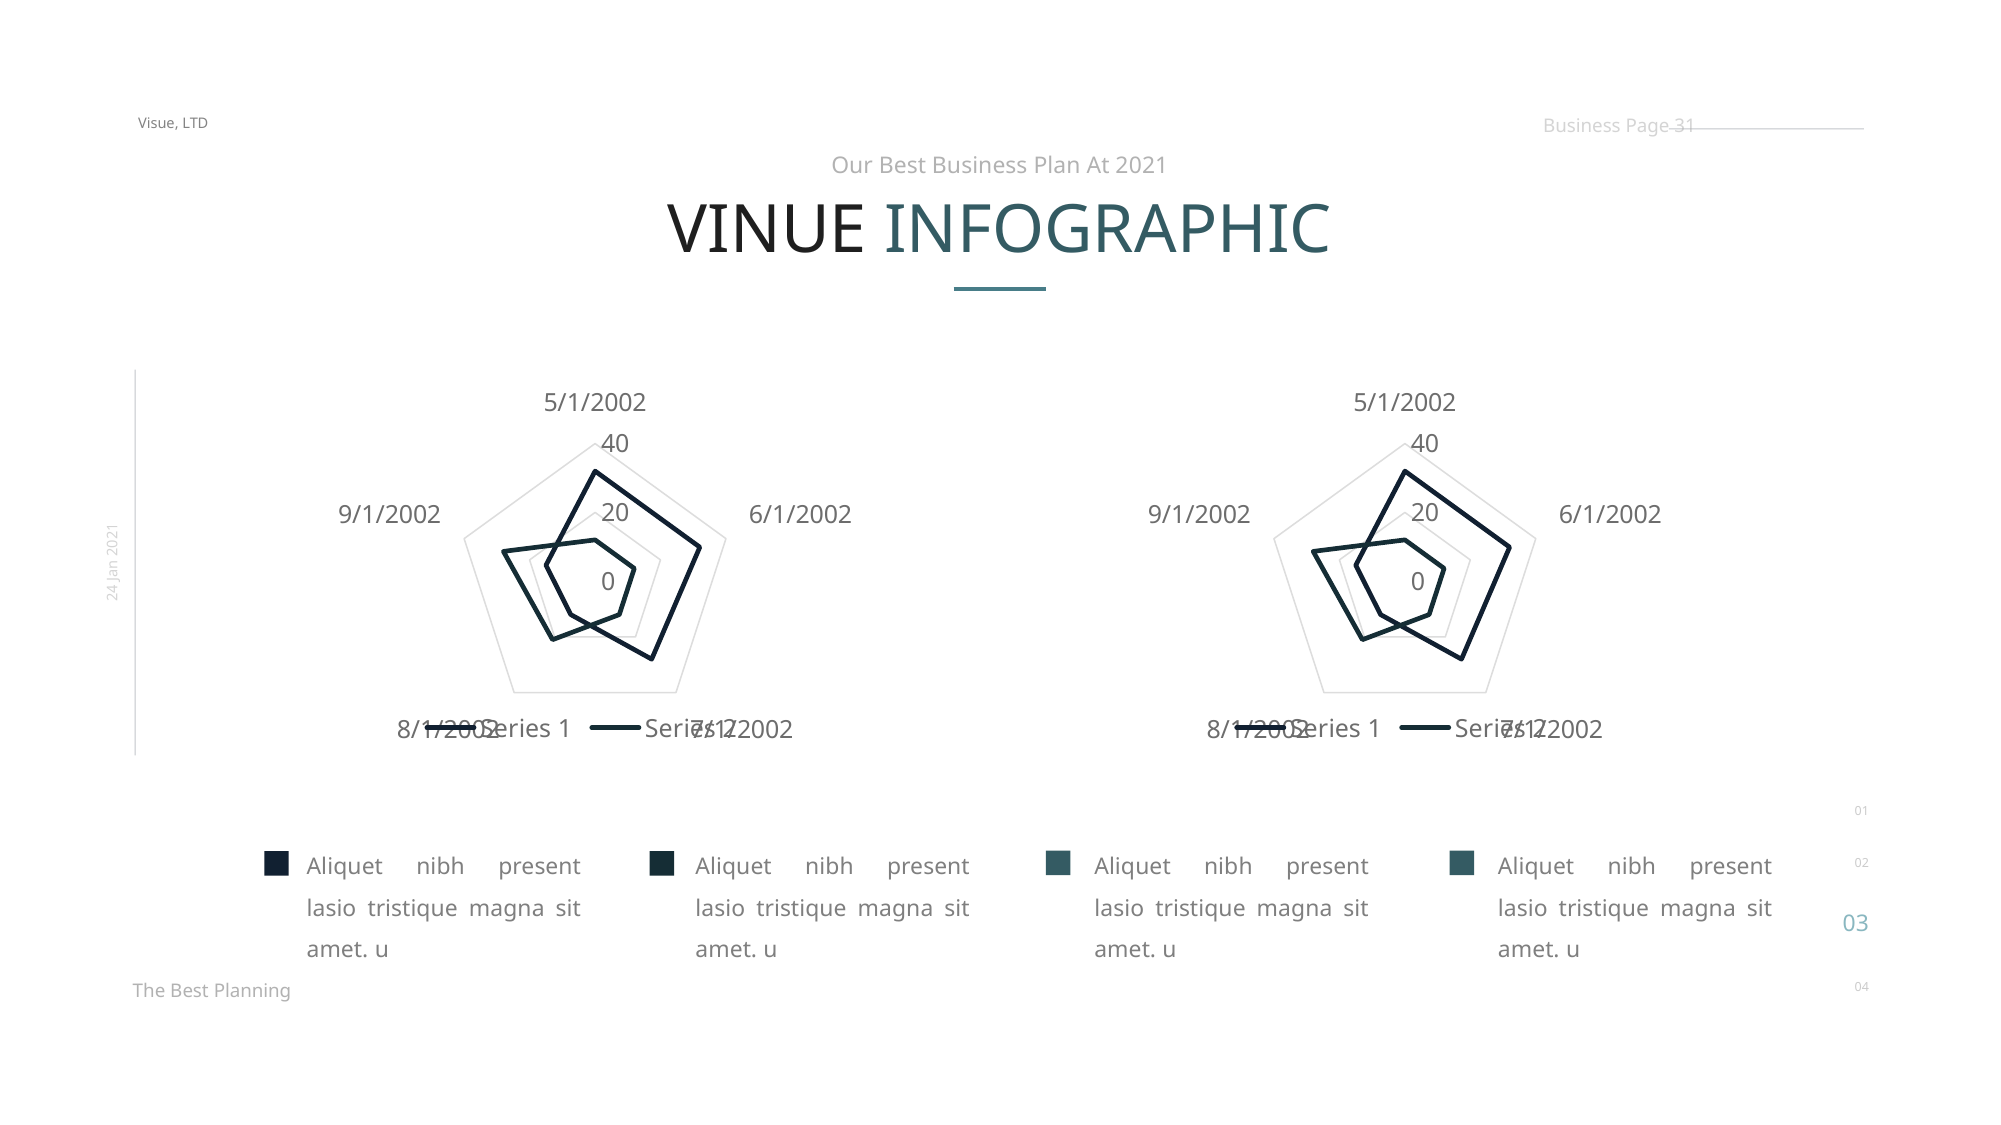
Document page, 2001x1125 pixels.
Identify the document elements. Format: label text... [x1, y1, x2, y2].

text_box The Best Planning [117, 971, 306, 1009]
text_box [1827, 795, 1884, 1002]
text_box Aliquet nibh present lasio tristique magna sit amet. u [1079, 830, 1384, 970]
text_box [1045, 850, 1071, 876]
text_box [1449, 850, 1475, 876]
chart [1077, 319, 1732, 756]
text_box Our Best Business Plan At 2021 [816, 143, 1184, 186]
text_box VINUE INFOGRAPHIC [559, 178, 1441, 274]
chart [267, 319, 923, 756]
text_box 24 Jan 2021 [95, 508, 128, 617]
text_box Aliquet nibh present lasio tristique magna sit amet. u [291, 830, 596, 970]
text_box Aliquet nibh present lasio tristique magna sit amet. u [1483, 830, 1788, 970]
text_box [263, 850, 290, 877]
text_box Aliquet nibh present lasio tristique magna sit amet. u [680, 830, 985, 970]
text_box [649, 850, 675, 877]
text_box Business Page 31 [1457, 106, 1711, 147]
text_box Visue, LTD [123, 106, 224, 139]
